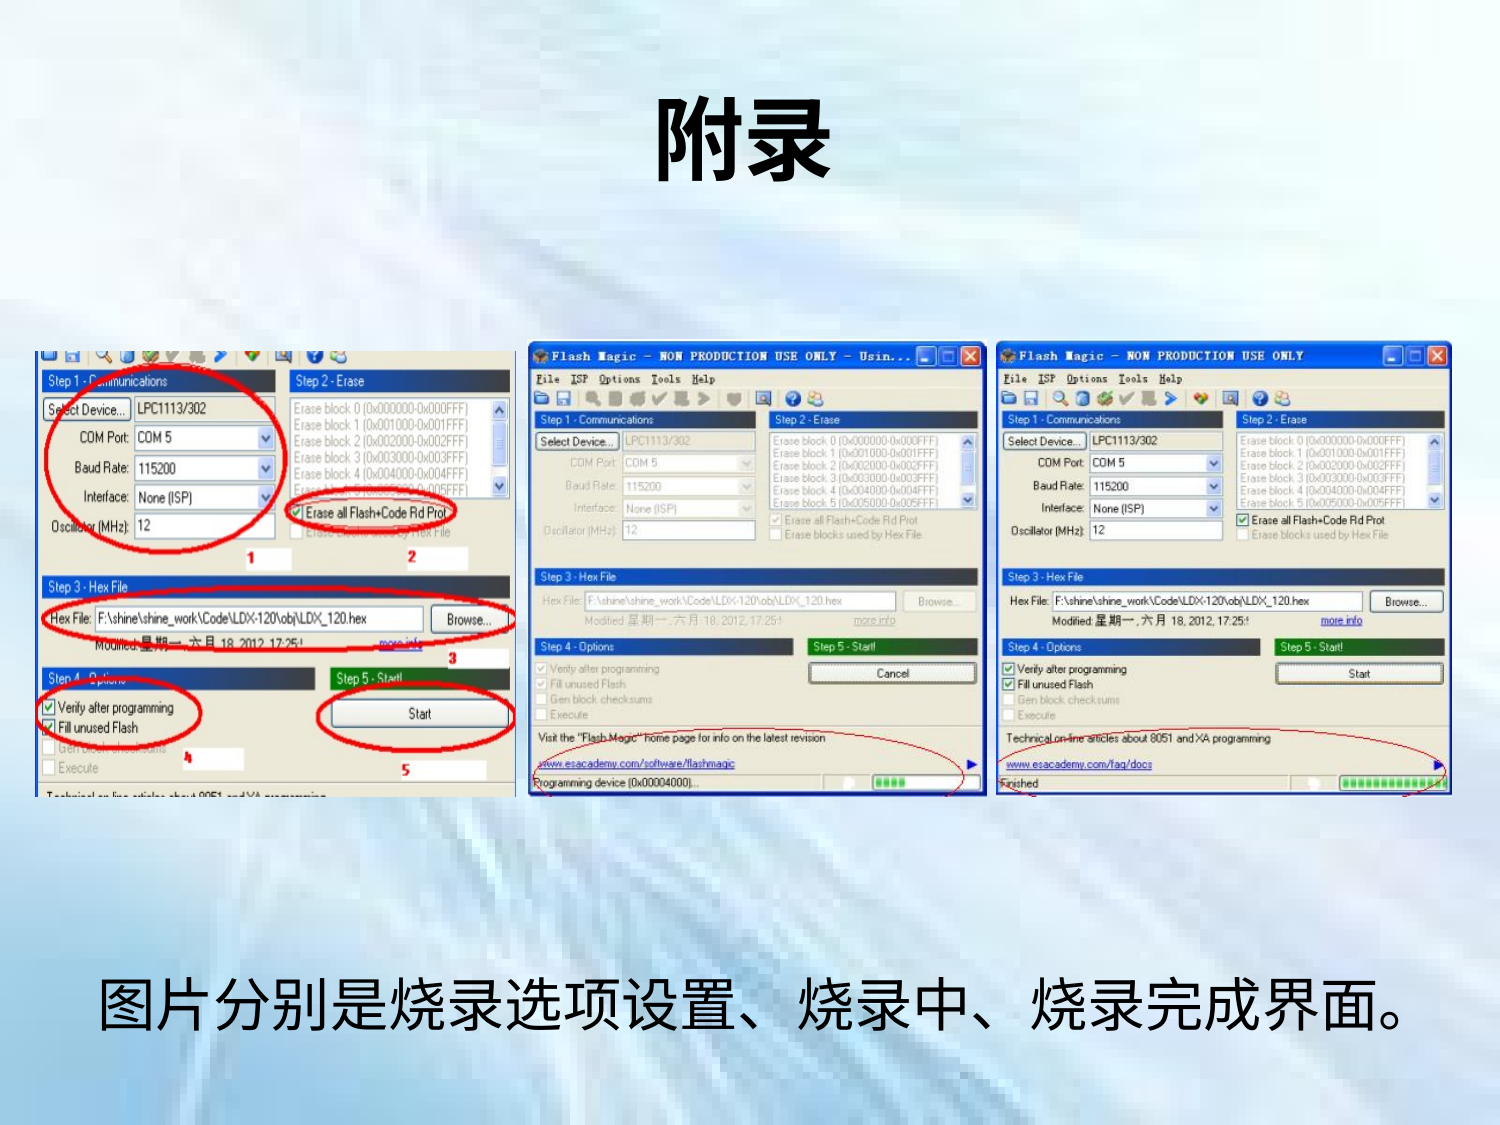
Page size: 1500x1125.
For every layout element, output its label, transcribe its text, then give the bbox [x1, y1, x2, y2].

title 附录 [294, 58, 1194, 200]
picture [0, 0, 1500, 1125]
list 图片分别是烧录选项设置、烧录中、烧录完成界面。 [82, 960, 1407, 1090]
